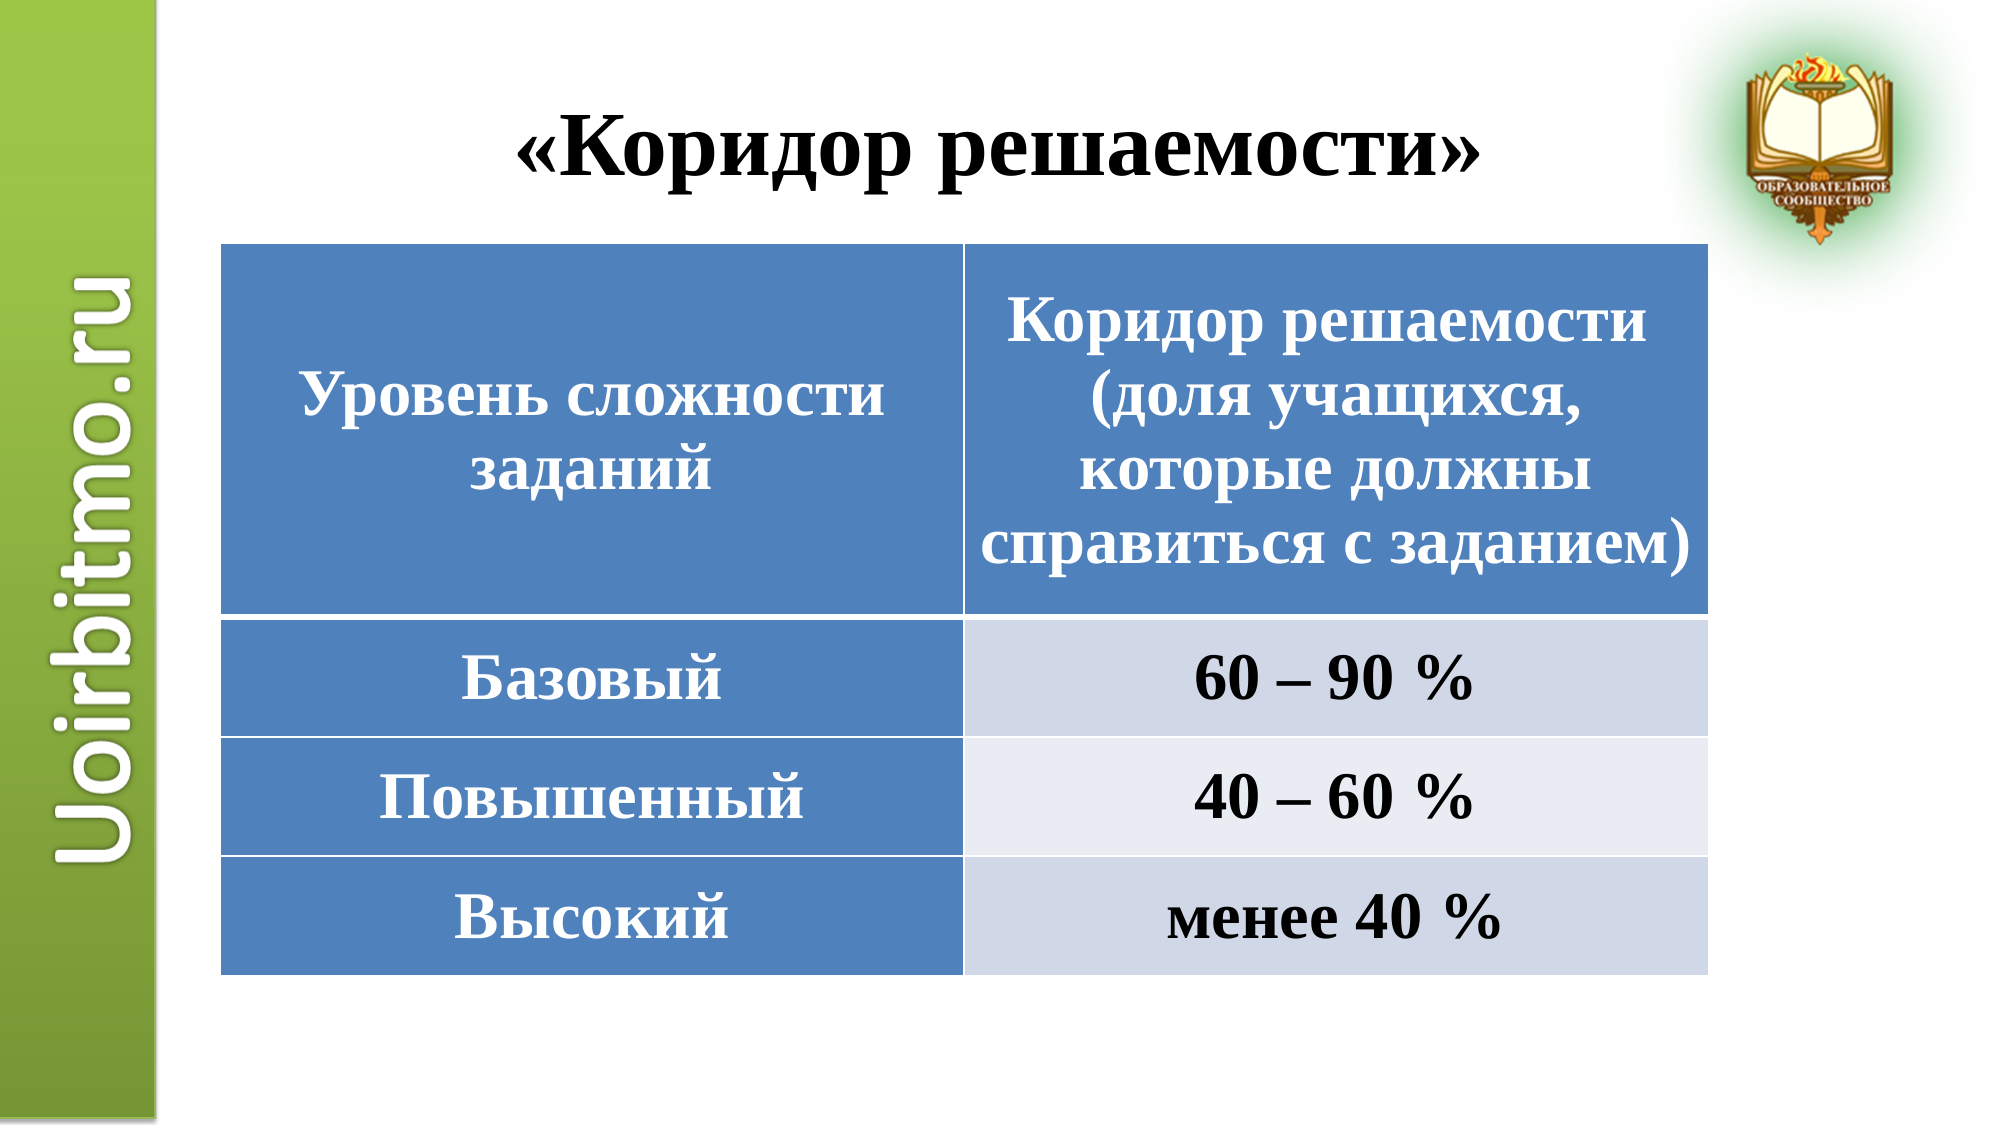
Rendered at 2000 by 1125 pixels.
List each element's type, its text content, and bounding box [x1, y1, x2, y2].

table_cell Высокий [221, 857, 963, 975]
table_cell менее 40 % [965, 857, 1708, 975]
table_header Уровень сложности заданий [221, 244, 963, 614]
table_header Коридор решаемости (доля учащихся, которые должны справиться с заданием) [965, 244, 1708, 614]
table_cell 40 – 60 % [965, 738, 1708, 855]
table_cell Повышенный [221, 738, 963, 855]
table_cell Базовый [221, 620, 963, 736]
title «Коридор решаемости» [99, 45, 1900, 233]
picture [0, 0, 2000, 1125]
table_cell 60 – 90 % [965, 620, 1708, 736]
